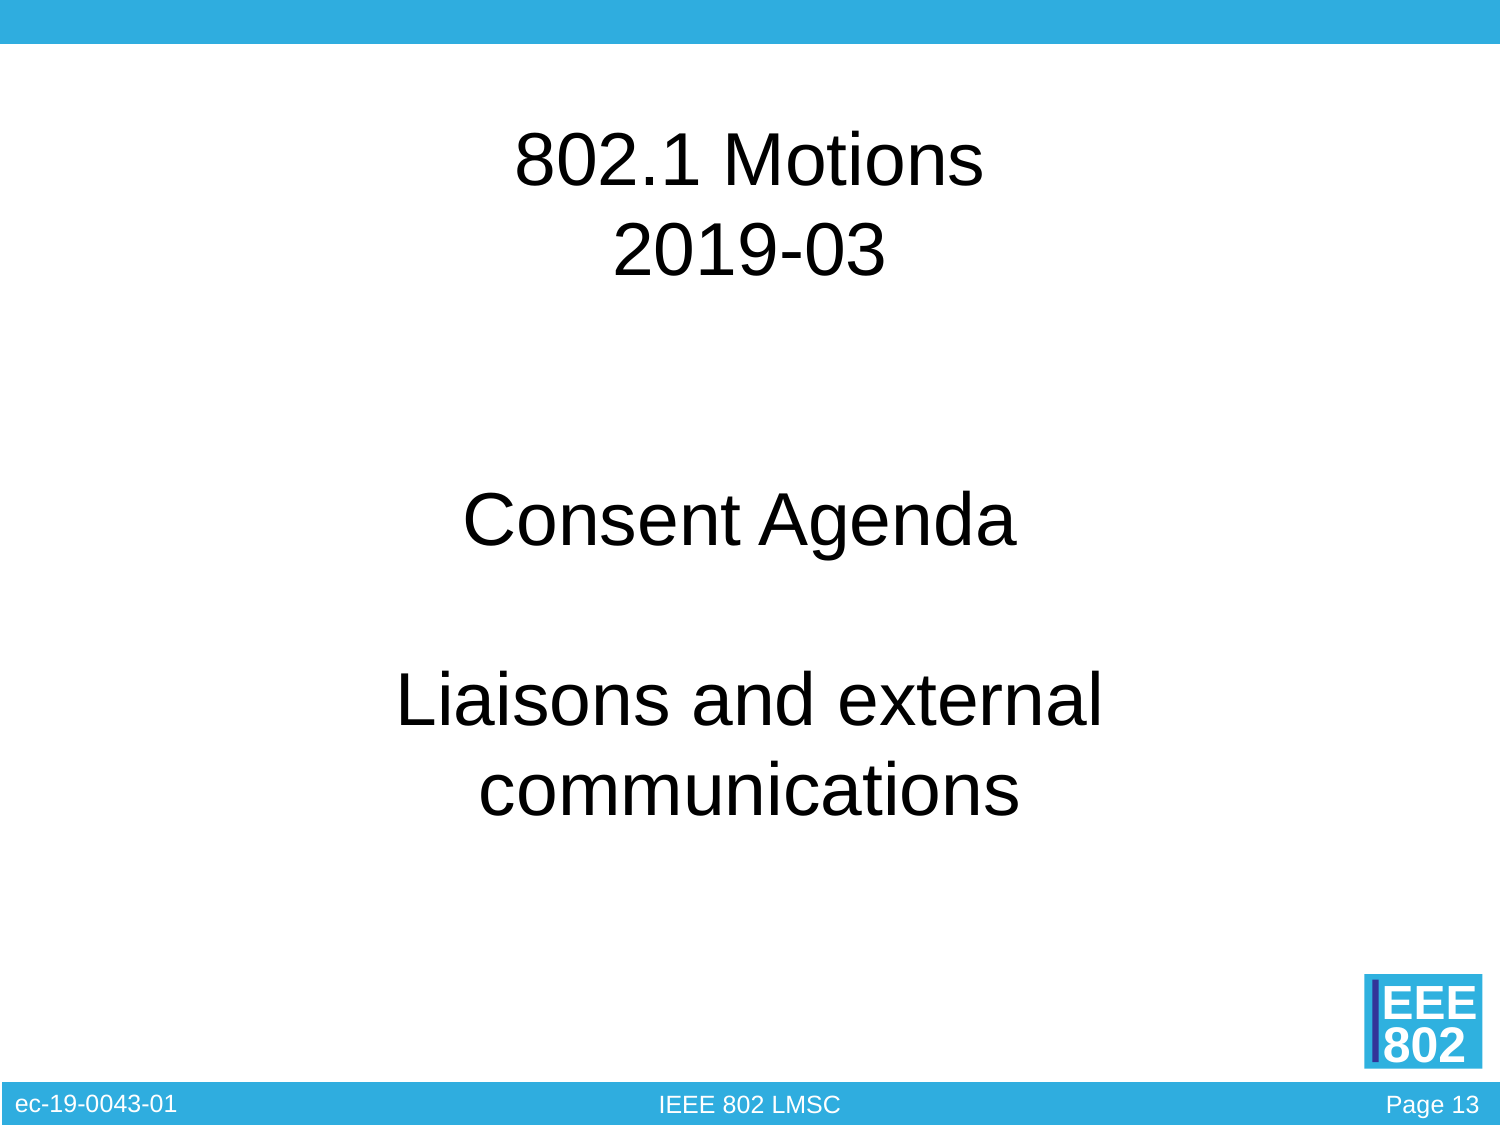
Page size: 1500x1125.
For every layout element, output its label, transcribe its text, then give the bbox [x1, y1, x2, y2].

title 802.1 Motions 2019-03 Consent Agenda Liaisons and external communications [112, 349, 1388, 591]
